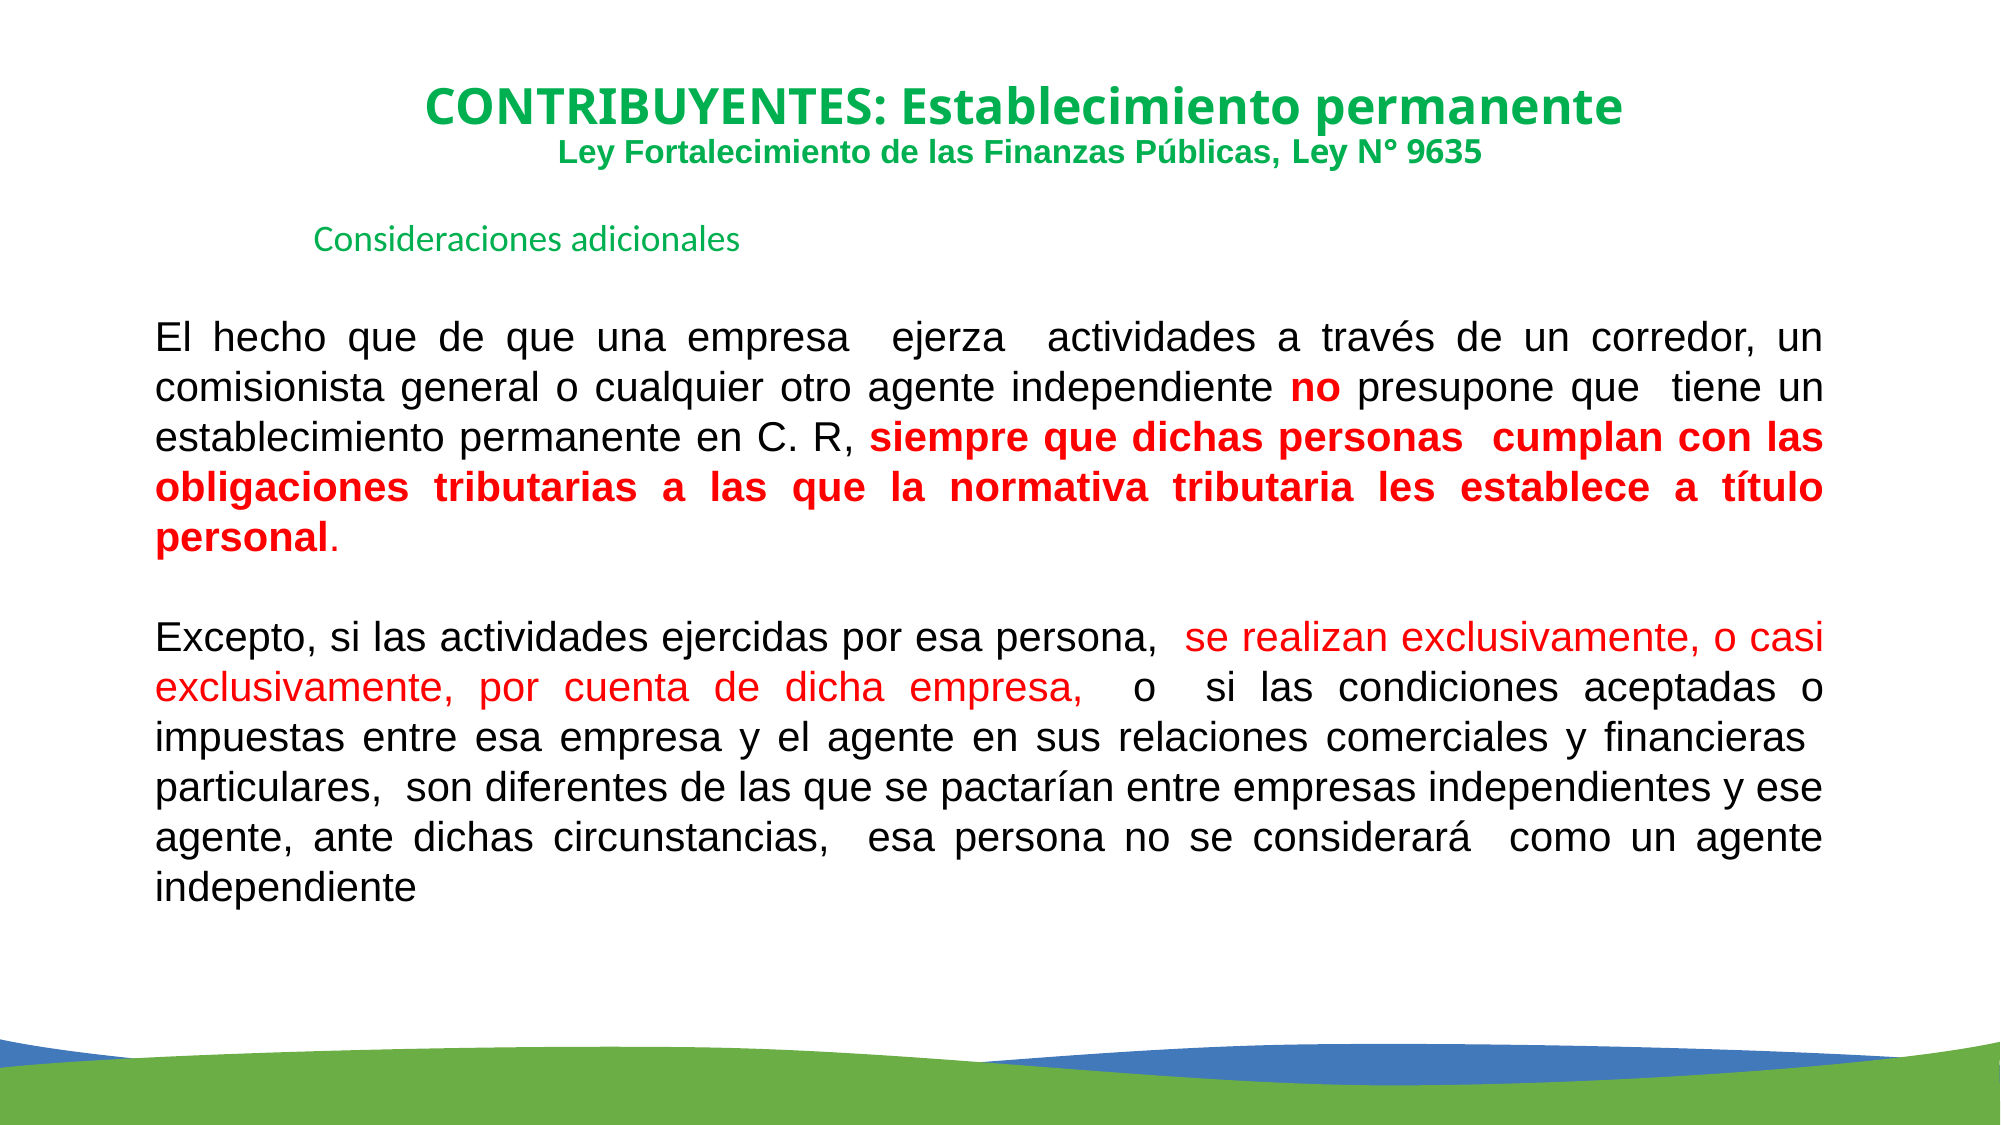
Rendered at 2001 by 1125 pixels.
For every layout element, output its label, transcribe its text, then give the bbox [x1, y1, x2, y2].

text_box Consideraciones adicionales [298, 206, 756, 267]
title CONTRIBUYENTES: Establecimiento permanente Ley Fortalecimiento de las Finanzas Públicas, Ley N° 9635 [385, 46, 1664, 212]
text_box El hecho que de que una empresa ejerza actividades a través de un corredor, un comisionista general o cualquier otro agente independiente no presupone que tiene un establecimiento permanente en C. R, siempre que dichas personas cumplan con las obligaciones tributarias a las que la normativa tributaria les establece a título personal. Excepto, si las actividades ejercidas por esa persona, se realizan exclusivamente, o casi exclusivamente, por cuenta de dicha empresa, o si las condiciones aceptadas o impuestas entre esa empresa y el agente en sus relaciones comerciales y financieras particulares, son diferentes de las que se pactarían entre empresas independientes y ese agente, ante dichas circunstancias, esa persona no se considerará como un agente independiente [140, 302, 1840, 918]
